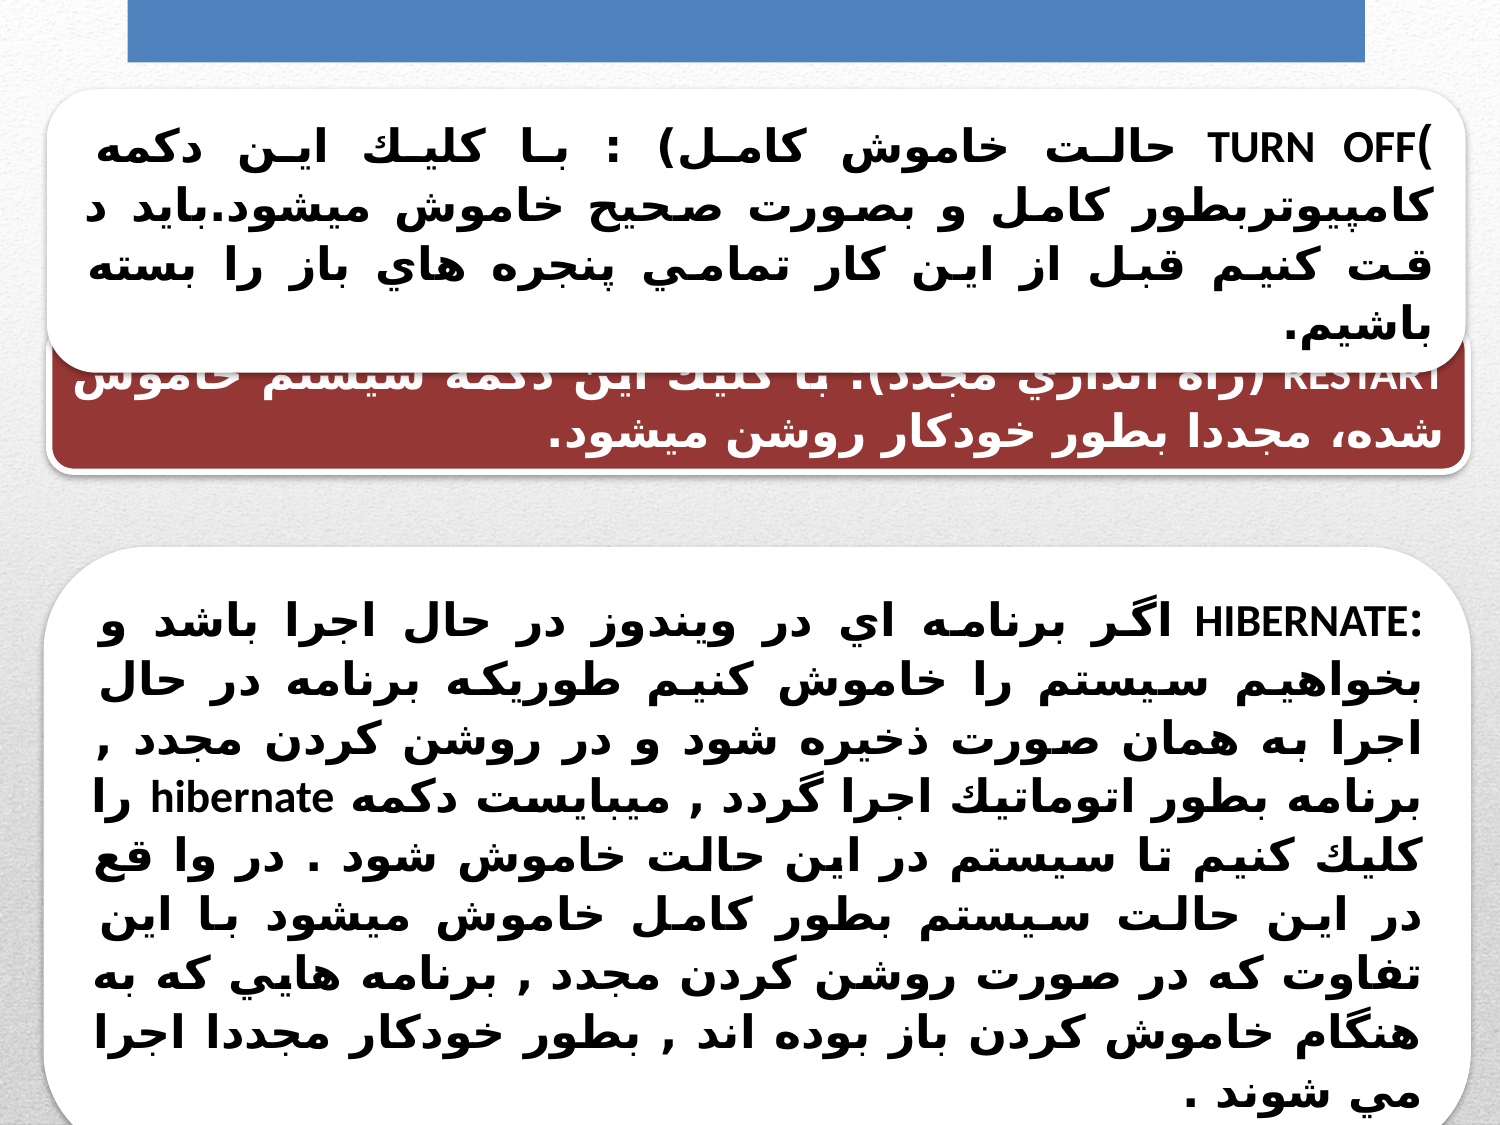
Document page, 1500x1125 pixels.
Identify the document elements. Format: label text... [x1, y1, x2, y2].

text_box :HIBERNATE اگر برنامه اي در ويندوز در حال اجرا باشد و بخواهيم سيستم را خاموش كنيم طوريكه برنامه در حال اجرا به همان صورت ذخيره شود و در روشن كردن مجدد , برنامه بطور اتوماتيك اجرا گردد , ميبايست دكمه hibernate را كليك كنيم تا سيستم در اين حالت خاموش شود . در وا قع در اين حالت سيستم بطور كامل خاموش ميشود با اين تفاوت كه در صورت روشن كردن مجدد , برنامه هايي كه به هنگام خاموش كردن باز بوده اند , بطور خودكار مجددا اجرا مي شوند . [43, 546, 1471, 1125]
text_box )TURN OFF حالت خاموش كامل) : با كليك اين دكمه كامپيوتربطور كامل و بصورت صحيح خاموش ميشود.بايد د قت كنيم قبل از اين كار تمامي پنجره هاي باز را بسته باشيم. [46, 89, 1466, 373]
text_box RESTART (راه اندازي مجدد): با كليك اين دكمه سيستم خاموش شده، مجددا بطور خودكار روشن ميشود. [46, 339, 1471, 475]
